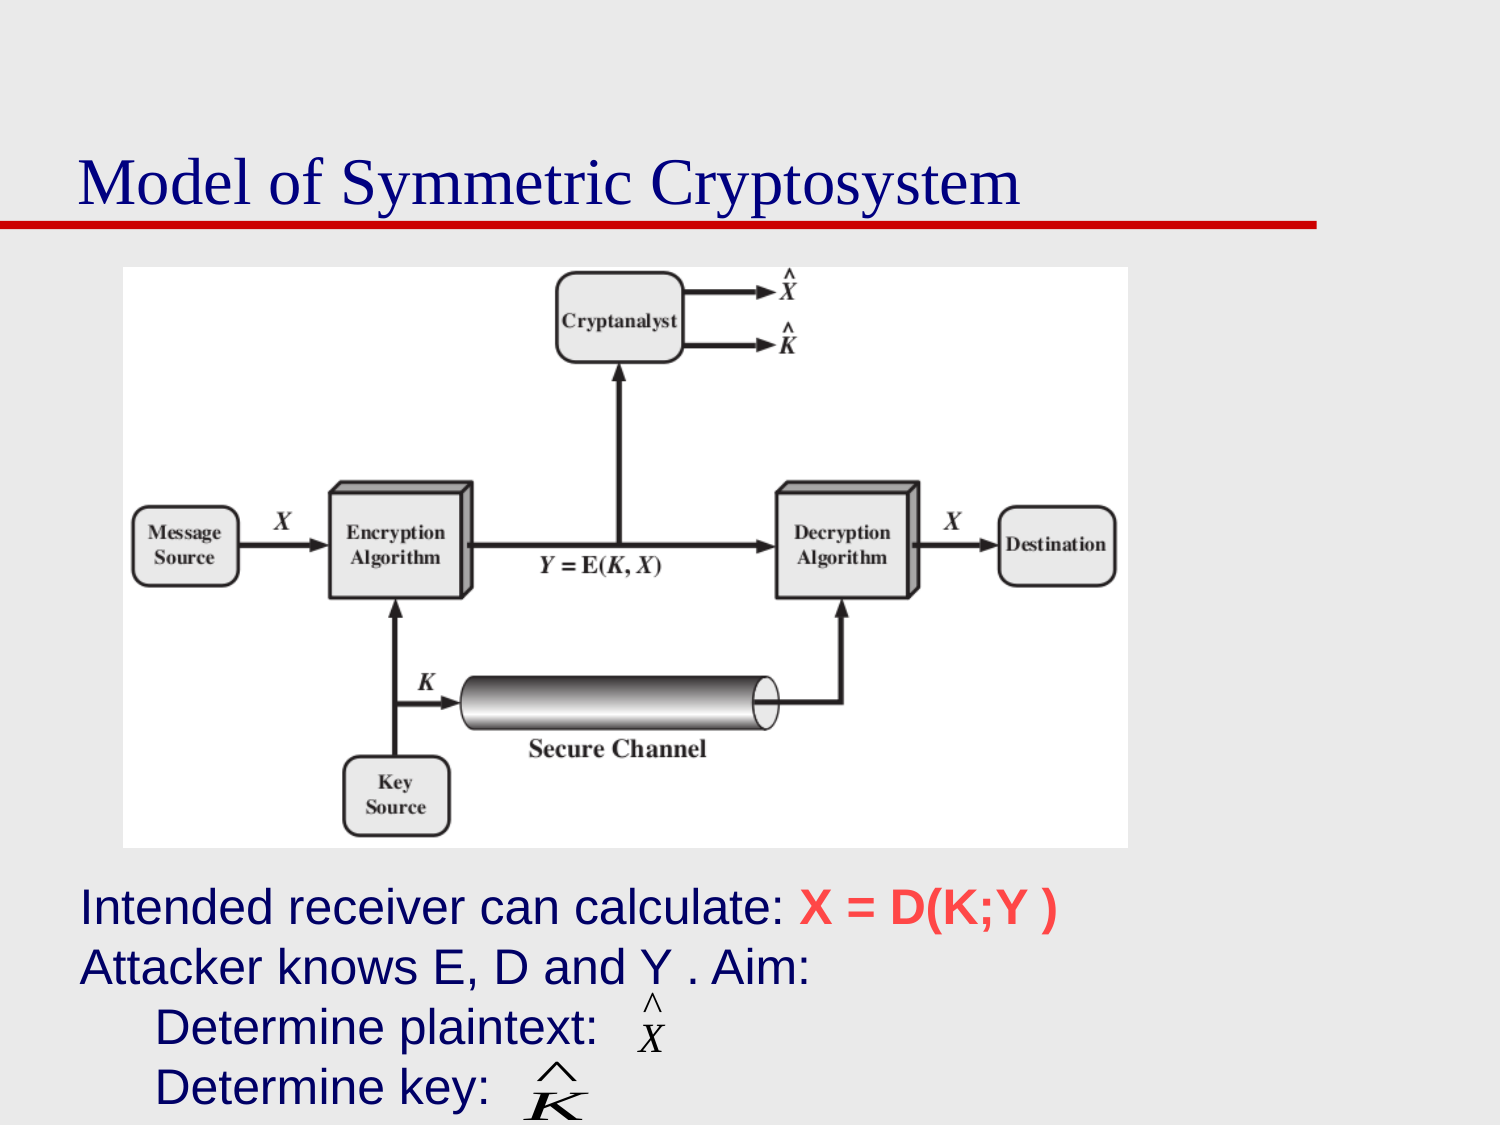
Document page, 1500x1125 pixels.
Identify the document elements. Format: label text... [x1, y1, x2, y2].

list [123, 266, 1129, 848]
text_box Intended receiver can calculate: X = D(K;Y ) Attacker knows E, D and Y . Aim: Determine plaintext: Determine key: [64, 867, 1459, 1123]
title Model of Symmetric Cryptosystem [62, 43, 1338, 226]
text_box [631, 987, 674, 1057]
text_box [513, 1055, 601, 1125]
